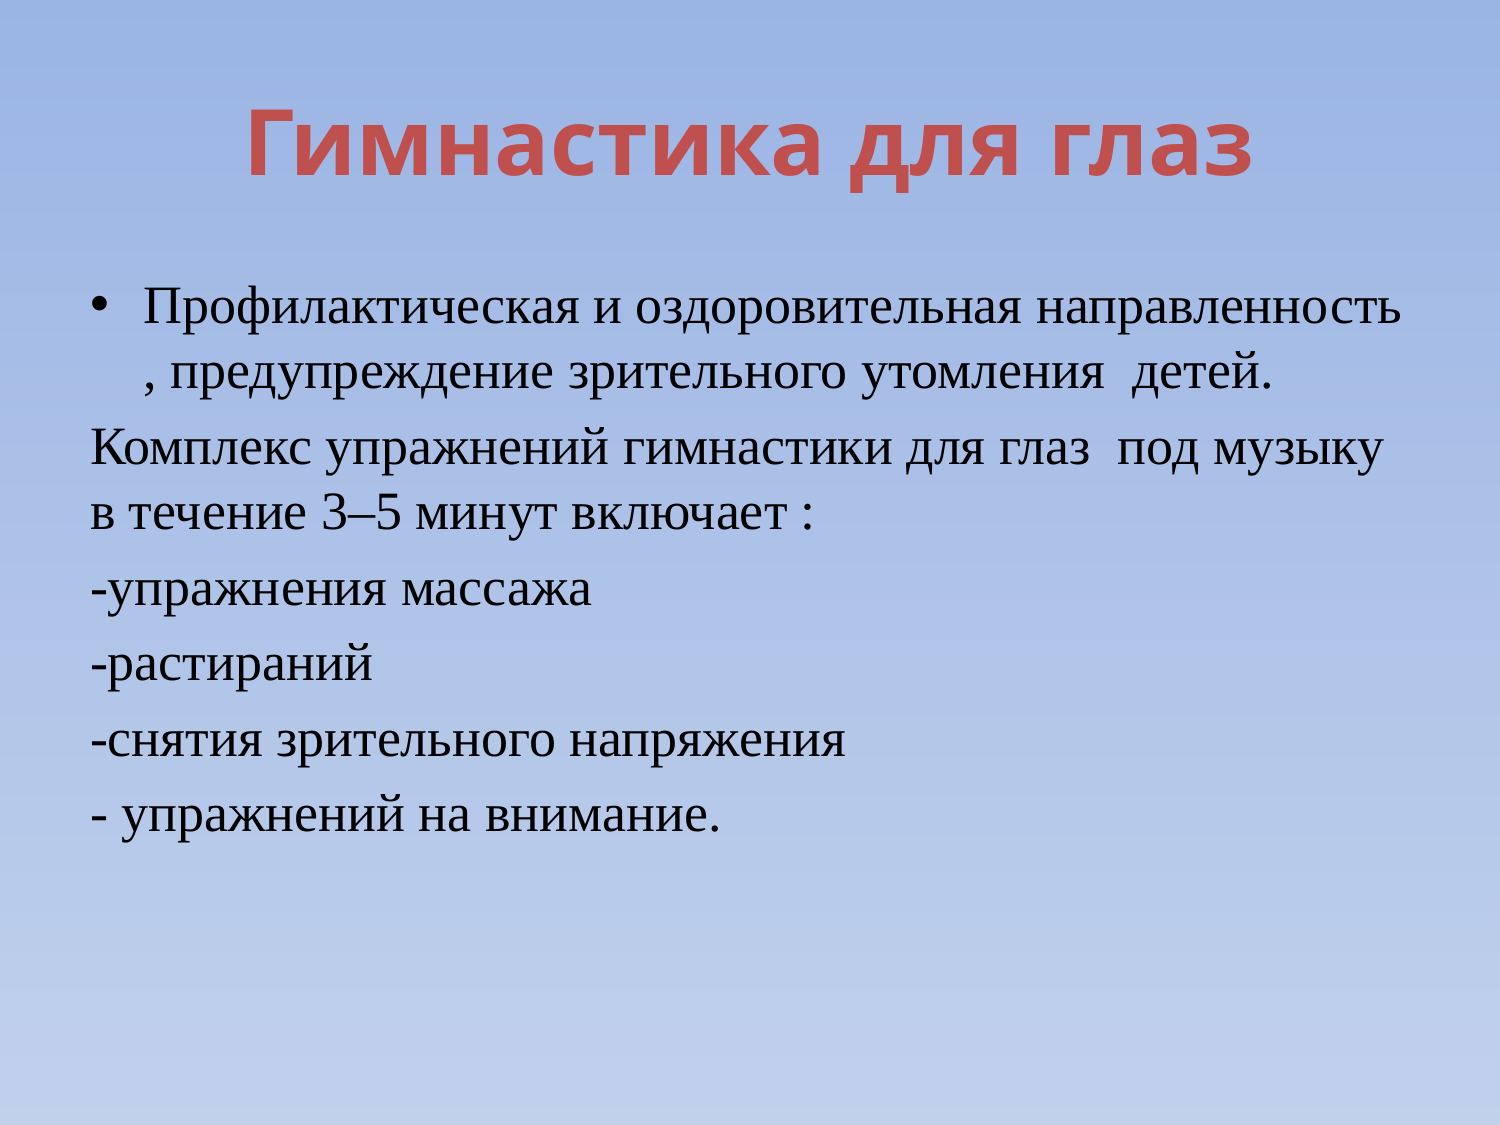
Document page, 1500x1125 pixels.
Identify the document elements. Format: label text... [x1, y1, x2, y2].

title Гимнастика для глаз [75, 45, 1425, 233]
list Профилактическая и оздоровительная направленность , предупреждение зрительного утомления детей. Комплекс упражнений гимнастики для глаз под музыку в течение 3–5 минут включает : -упражнения массажа -растираний -снятия зрительного напряжения - упражнений на внимание. [75, 262, 1425, 1005]
